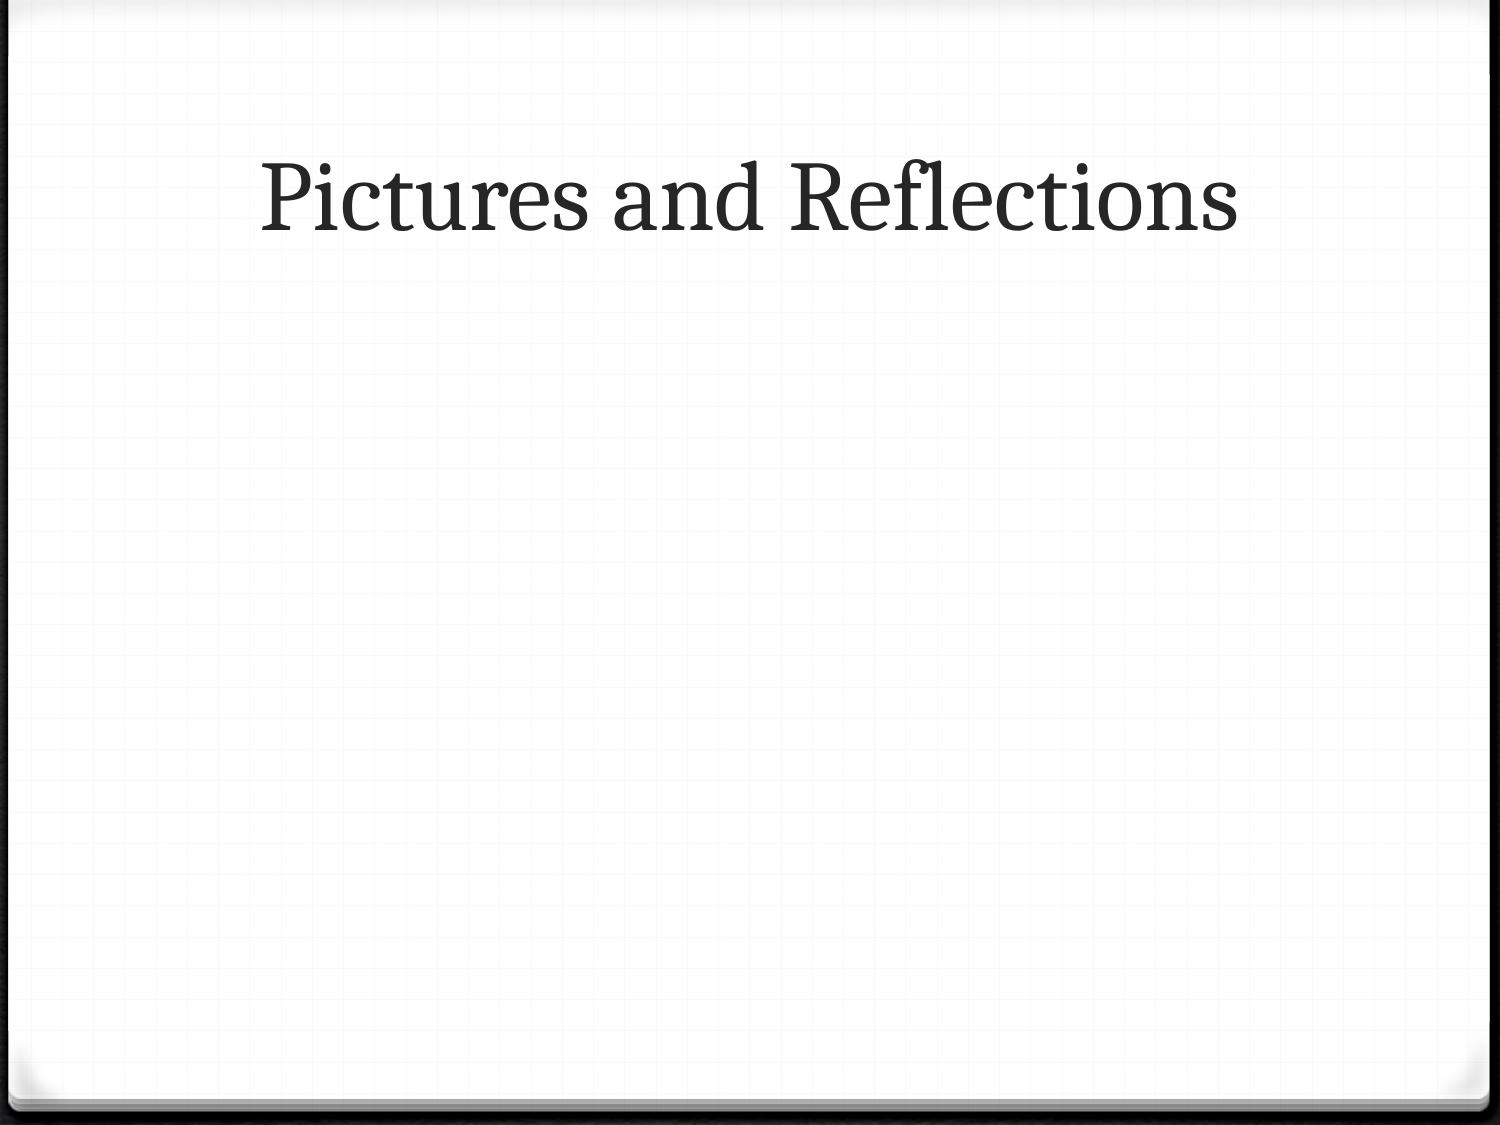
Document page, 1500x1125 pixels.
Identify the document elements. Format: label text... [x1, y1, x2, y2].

title Pictures and Reflections [90, 71, 1410, 309]
picture [0, 0, 1500, 1125]
